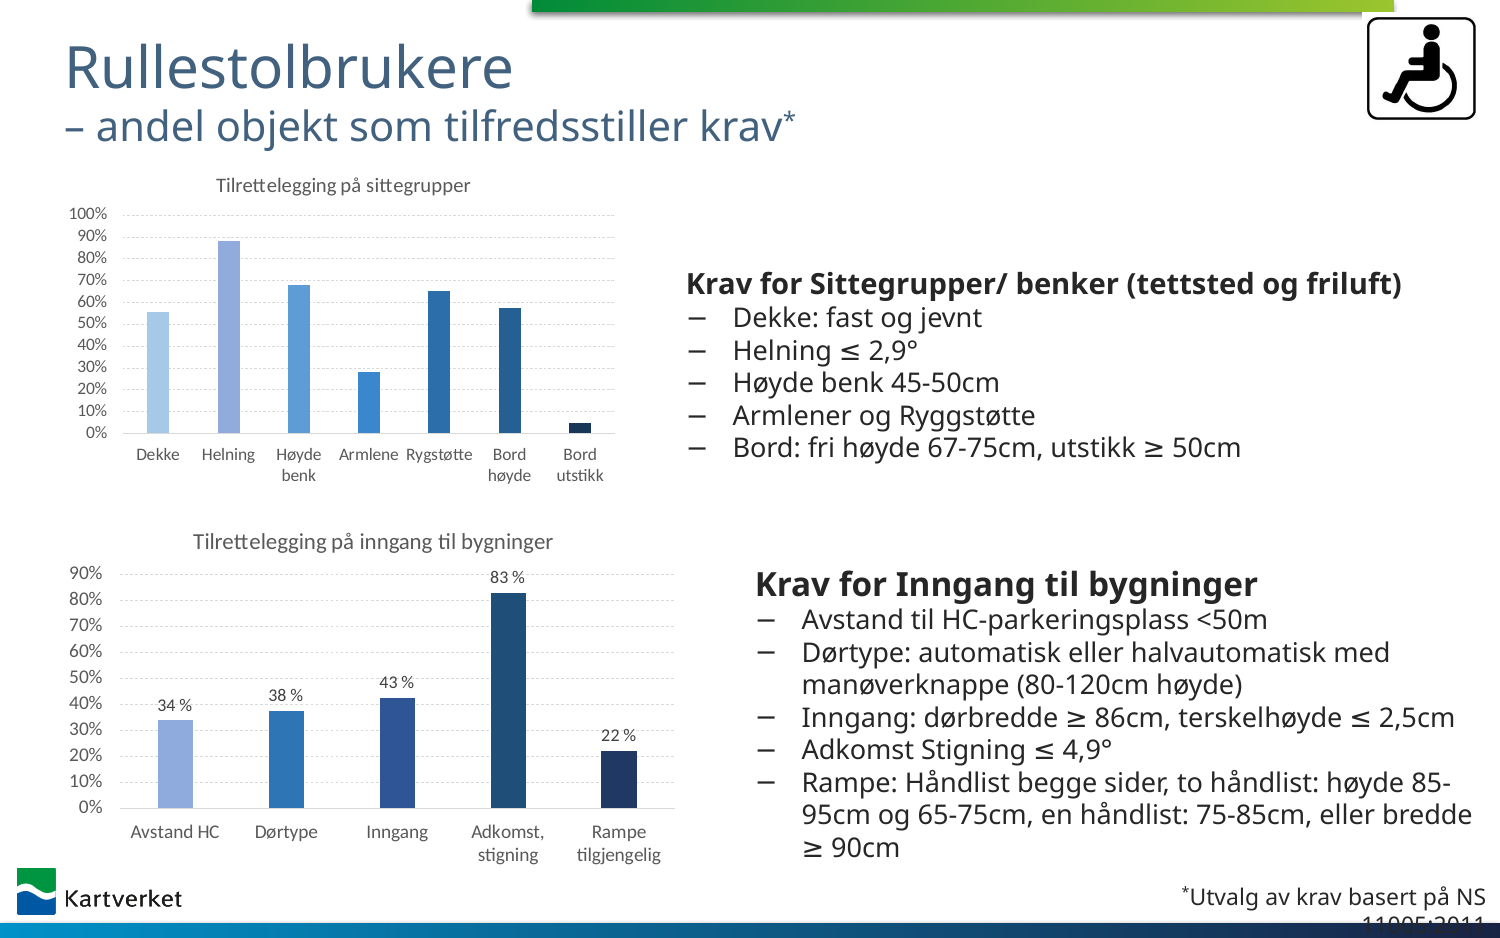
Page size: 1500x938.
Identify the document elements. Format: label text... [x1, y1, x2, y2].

text_box Rullestolbrukere – andel objekt som tilfredsstiller krav* [49, 25, 1431, 158]
picture [62, 520, 685, 874]
picture [62, 166, 625, 492]
picture [1362, 12, 1481, 126]
text_box Krav for Inngang til bygninger Avstand til HC-parkeringsplass <50m Dørtype: automatisk eller halvautomatisk med manøverknappe (80-120cm høyde) Inngang: dørbredde ≥ 86cm, terskelhøyde ≤ 2,5cm Adkomst Stigning ≤ 4,9° Rampe: Håndlist begge sider, to håndlist: høyde 85-95cm og 65-75cm, en håndlist: 75-85cm, eller bredde ≥ 90cm [740, 555, 1491, 870]
text_box Krav for Sittegrupper/ benker (tettsted og friluft) Dekke: fast og jevnt Helning ≤ 2,9° Høyde benk 45-50cm Armlener og Ryggstøtte Bord: fri høyde 67-75cm, utstikk ≥ 50cm [670, 258, 1418, 471]
text_box *Utvalg av krav basert på NS 11005:2011 [1068, 873, 1500, 938]
